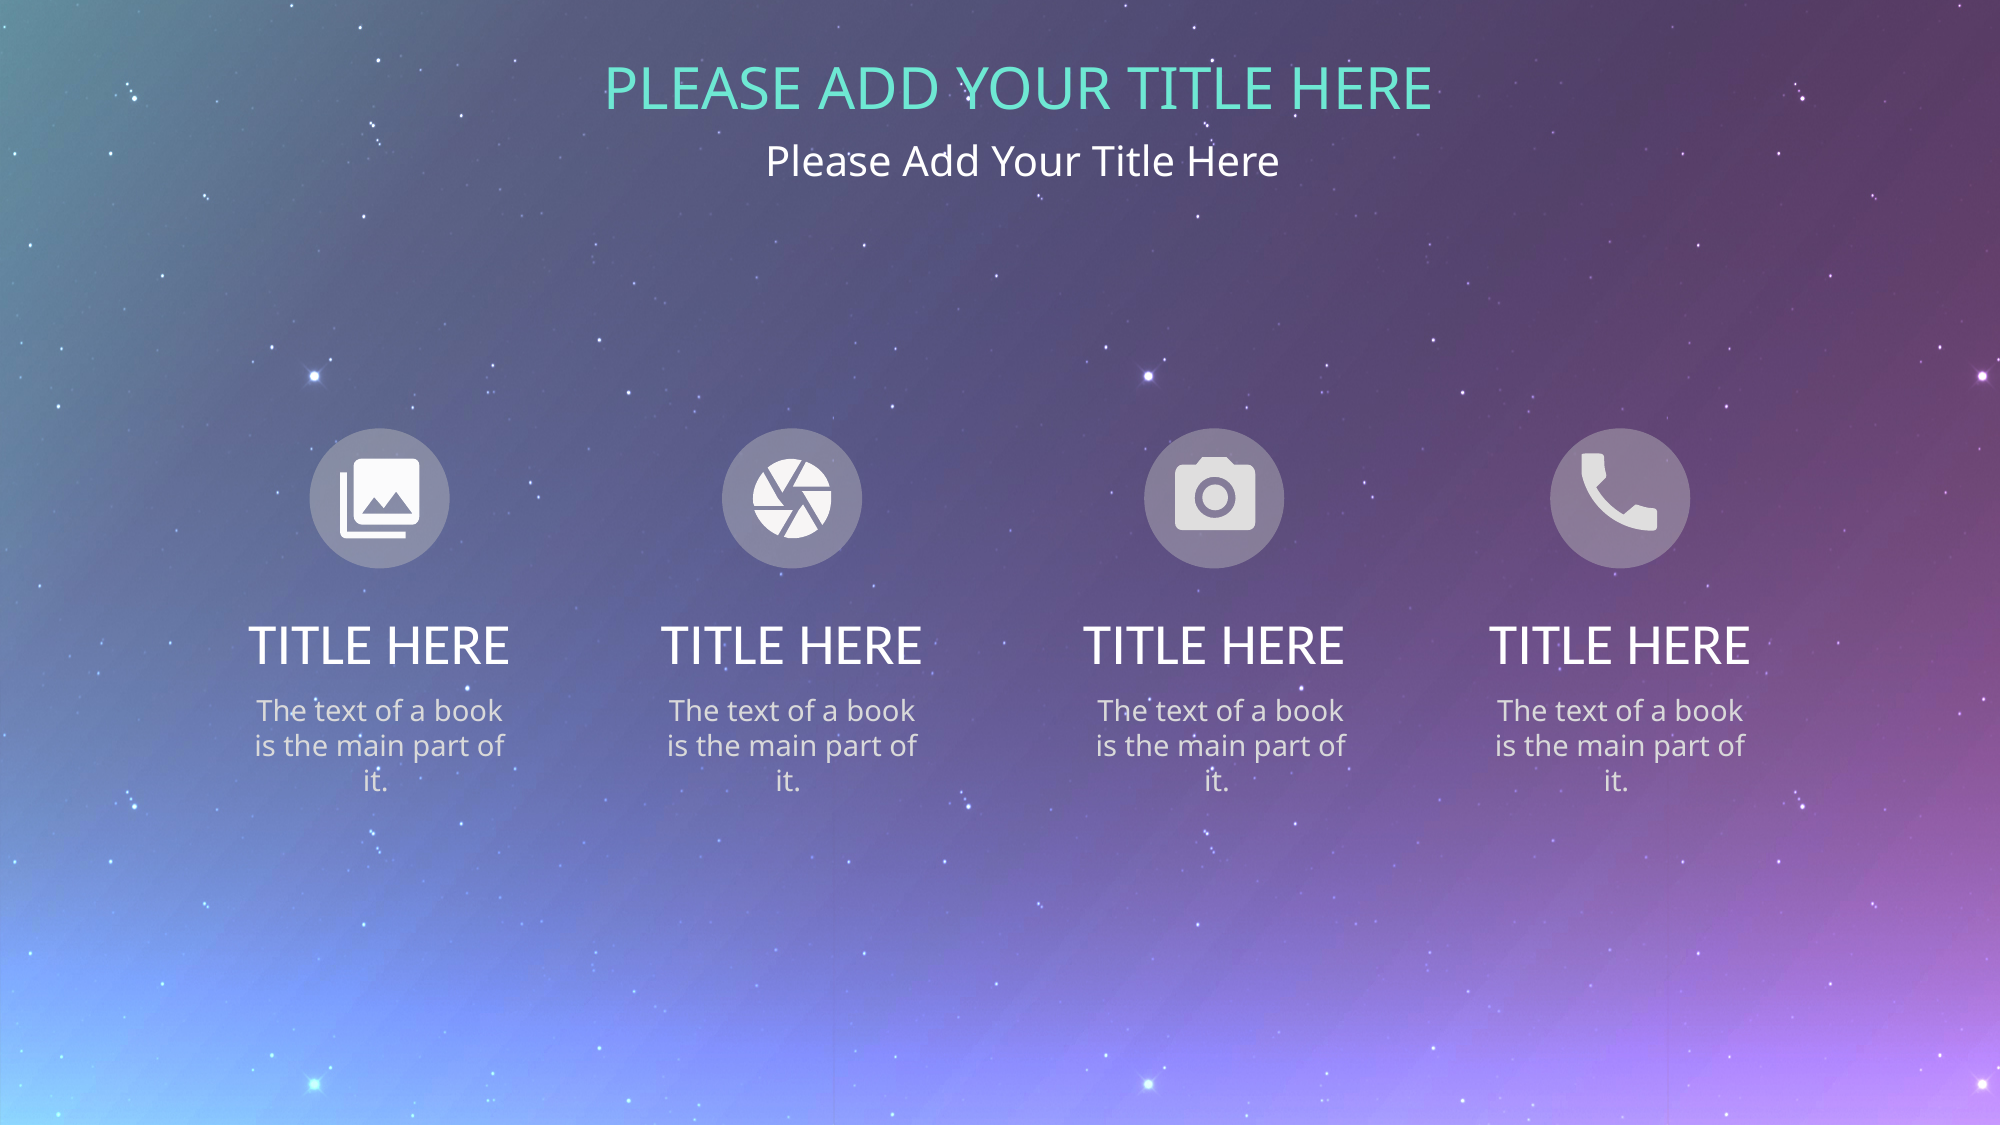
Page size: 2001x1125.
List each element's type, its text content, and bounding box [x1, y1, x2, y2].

text_box The text of a book is the main part of it. [643, 685, 941, 805]
picture [0, 0, 2000, 1125]
text_box PLEASE ADD YOUR TITLE HERE [543, 43, 1495, 129]
text_box The text of a book is the main part of it. [230, 685, 529, 805]
text_box The text of a book is the main part of it. [1471, 685, 1769, 805]
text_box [135, 428, 1865, 685]
text_box Please Add Your Title Here [547, 127, 1499, 193]
text_box The text of a book is the main part of it. [1072, 685, 1370, 805]
